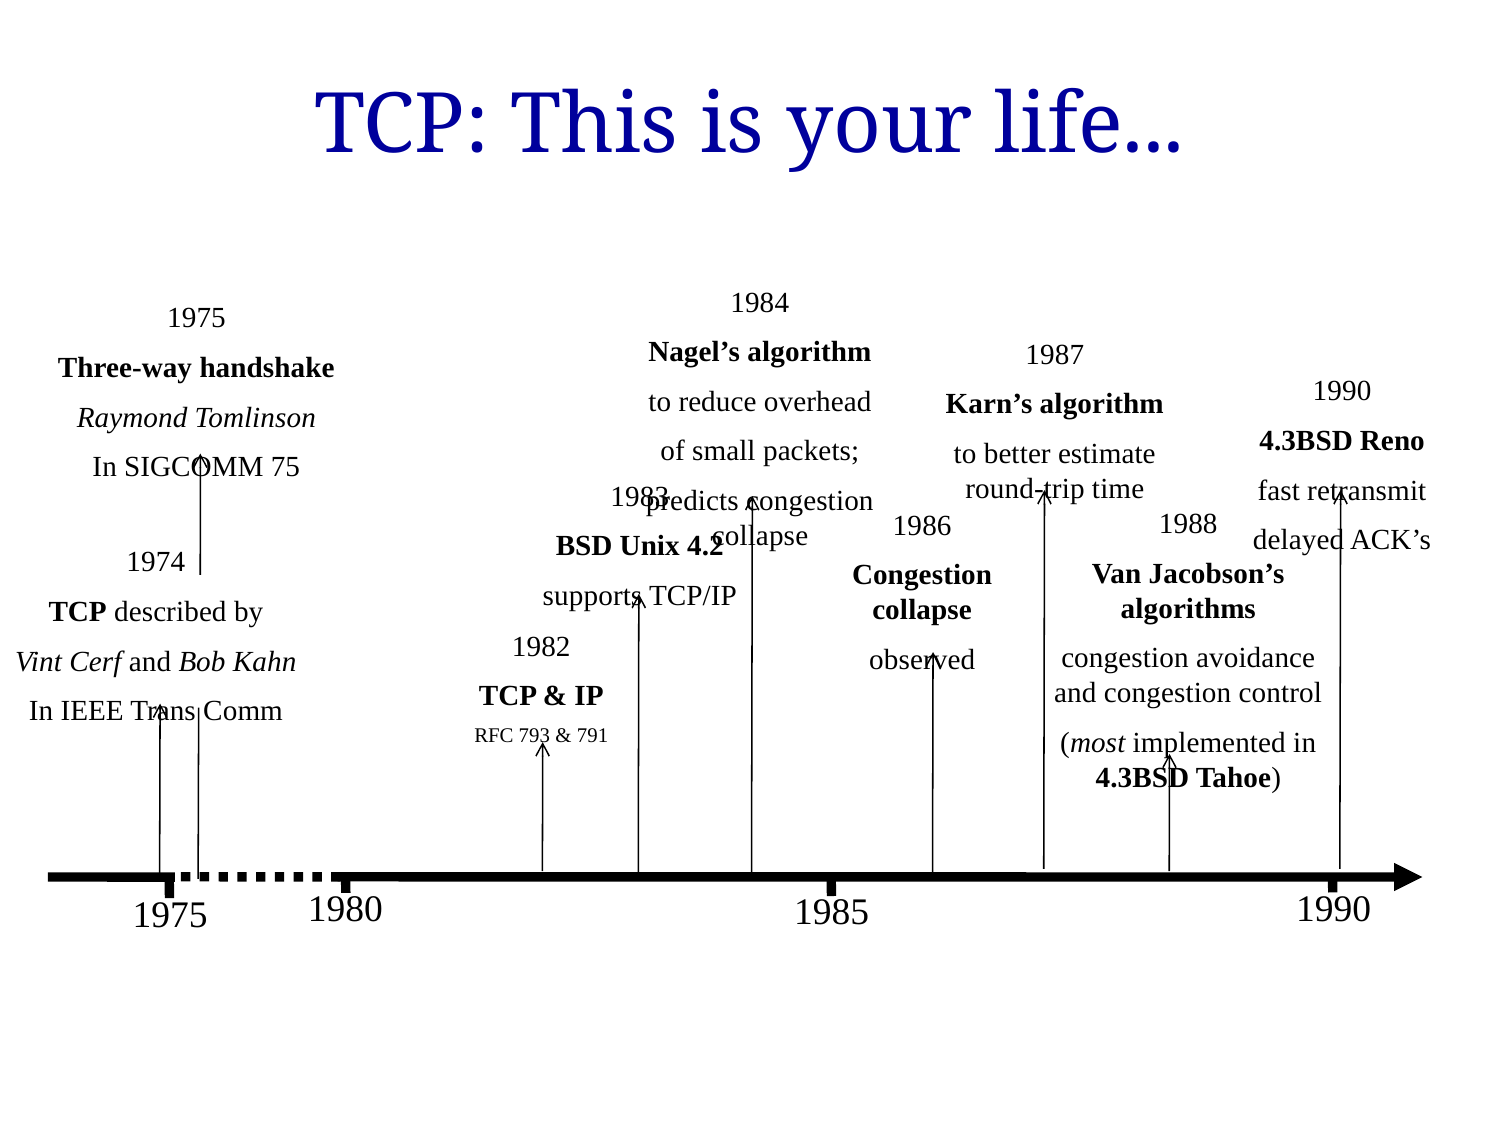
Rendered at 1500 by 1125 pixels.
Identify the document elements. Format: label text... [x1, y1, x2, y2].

text_box 1988 Van Jacobson’s algorithms congestion avoidance and congestion control (most implemented in 4.3BSD Tahoe) [1044, 497, 1340, 801]
text_box [1333, 490, 1348, 869]
text_box 1980 [293, 876, 398, 937]
text_box [1037, 490, 1052, 869]
text_box [745, 496, 760, 875]
text_box 1974 TCP described by Vint Cerf and Bob Kahn In IEEE Trans Comm [0, 535, 312, 734]
text_box [1162, 753, 1177, 872]
text_box 1987 Karn’s algorithm to better estimate round-trip time [928, 327, 1182, 498]
text_box [1386, 870, 1423, 884]
text_box 1975 Three-way handshake Raymond Tomlinson In SIGCOMM 75 [43, 291, 350, 490]
text_box 1986 Congestion collapse observed [795, 498, 1036, 683]
text_box 1982 TCP & IP RFC 793 & 791 [459, 619, 624, 755]
text_box 1984 Nagel’s algorithm to reduce overhead of small packets; predicts congestion collapse [619, 275, 901, 559]
text_box 1990 4.3BSD Reno fast retransmit delayed ACK’s [1190, 364, 1494, 563]
title TCP: This is your life... [74, 47, 1426, 191]
text_box [925, 652, 941, 874]
text_box 1990 [1281, 876, 1386, 937]
text_box 1985 [779, 880, 884, 940]
text_box 1988 Van Jacobson’s algorithms congestion avoidance and congestion control (most implemented in 4.3BSD Tahoe) [1036, 497, 1044, 801]
text_box 1983 BSD Unix 4.2 supports TCP/IP [527, 469, 752, 619]
text_box 1975 [117, 882, 223, 943]
